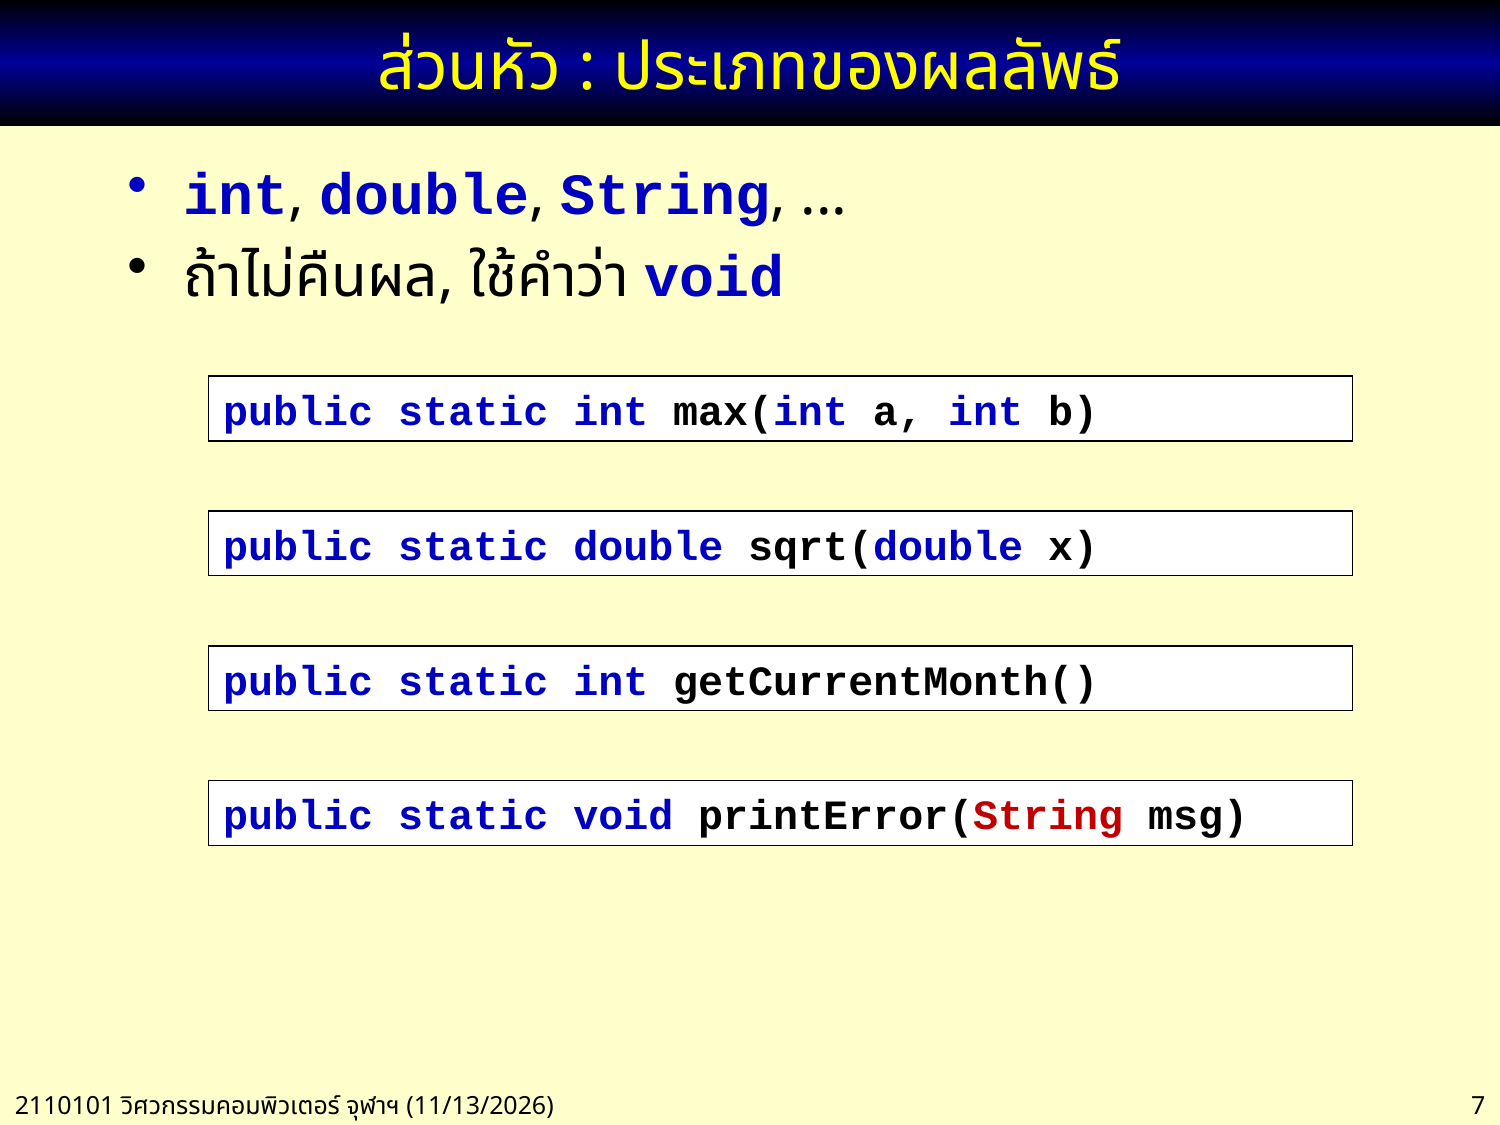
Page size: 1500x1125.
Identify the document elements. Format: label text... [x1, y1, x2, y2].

list int, double, String, ... ถ้าไม่คืนผล, ใช้คำว่า void [112, 148, 1412, 987]
text_box public static double sqrt(double x) [208, 510, 1353, 576]
text_box public static int max(int a, int b) [208, 376, 1353, 441]
text_box public static void printError(String msg) [208, 780, 1353, 846]
title ส่วนหัว : ประเภทของผลลัพธ์ [0, 0, 1500, 126]
text_box public static int getCurrentMonth() [208, 645, 1353, 711]
